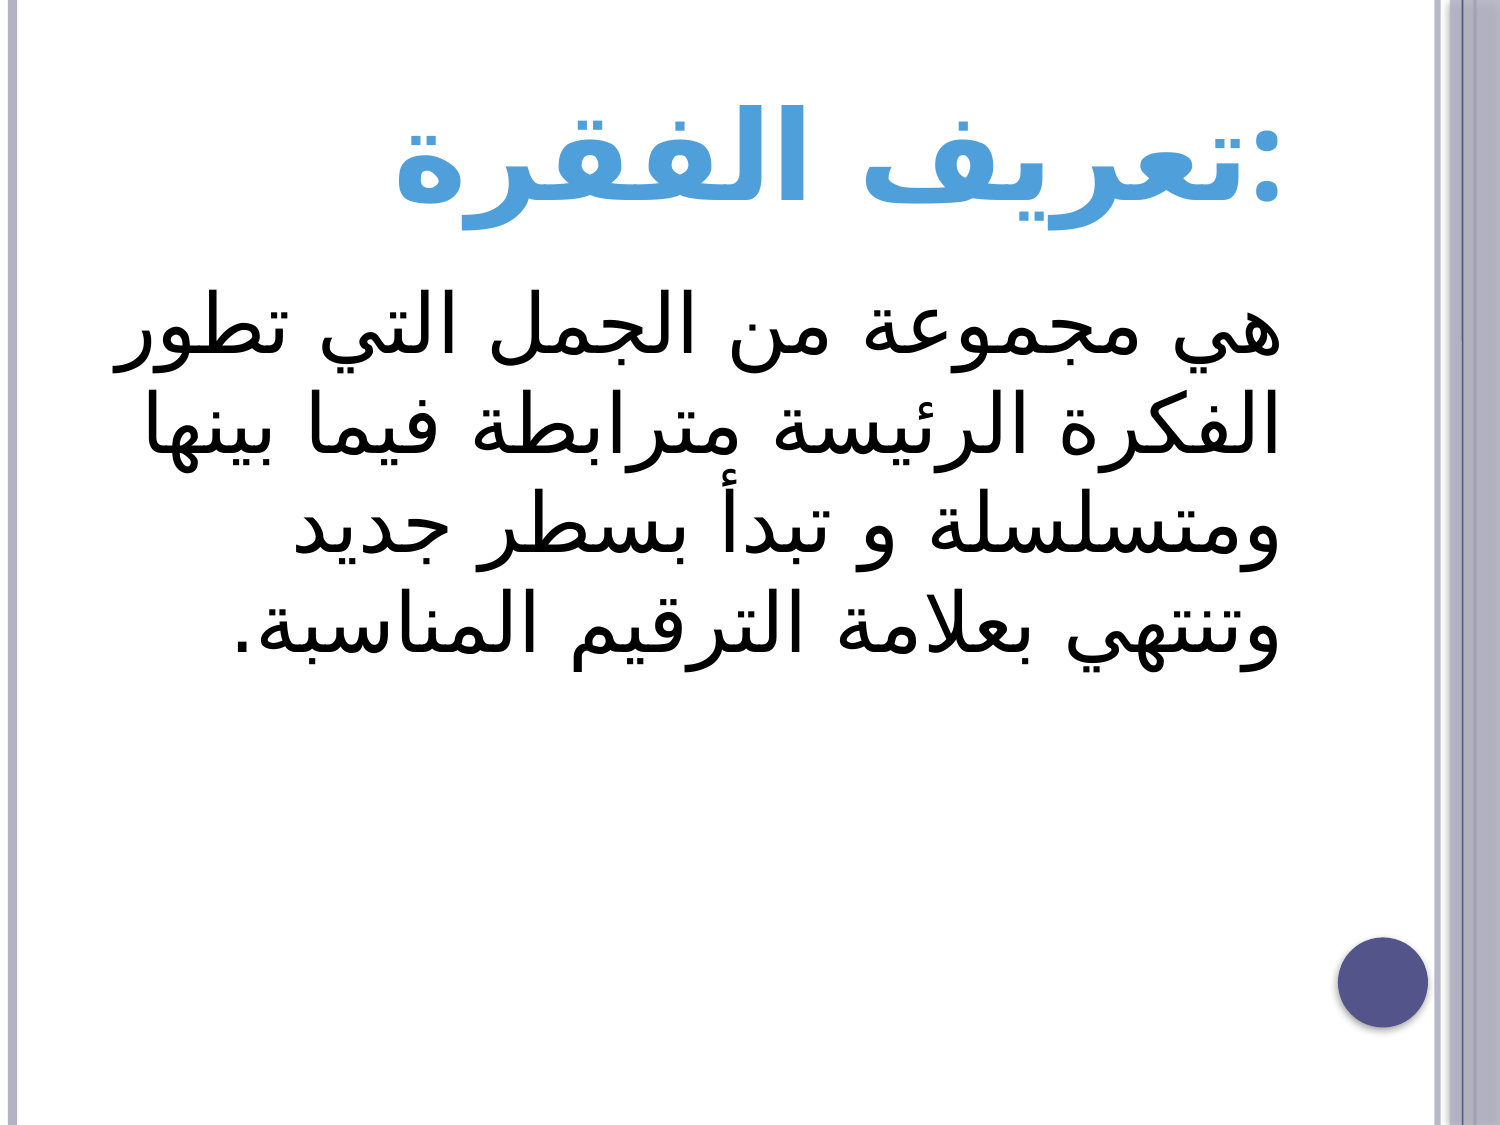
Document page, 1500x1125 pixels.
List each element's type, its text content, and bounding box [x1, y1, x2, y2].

title تعريف الفقرة: [75, 45, 1300, 233]
list هي مجموعة من الجمل التي تطور الفكرة الرئيسة مترابطة فيما بينها ومتسلسلة و تبدأ بسطر جديد وتنتهي بعلامة الترقيم المناسبة. [75, 262, 1300, 1062]
